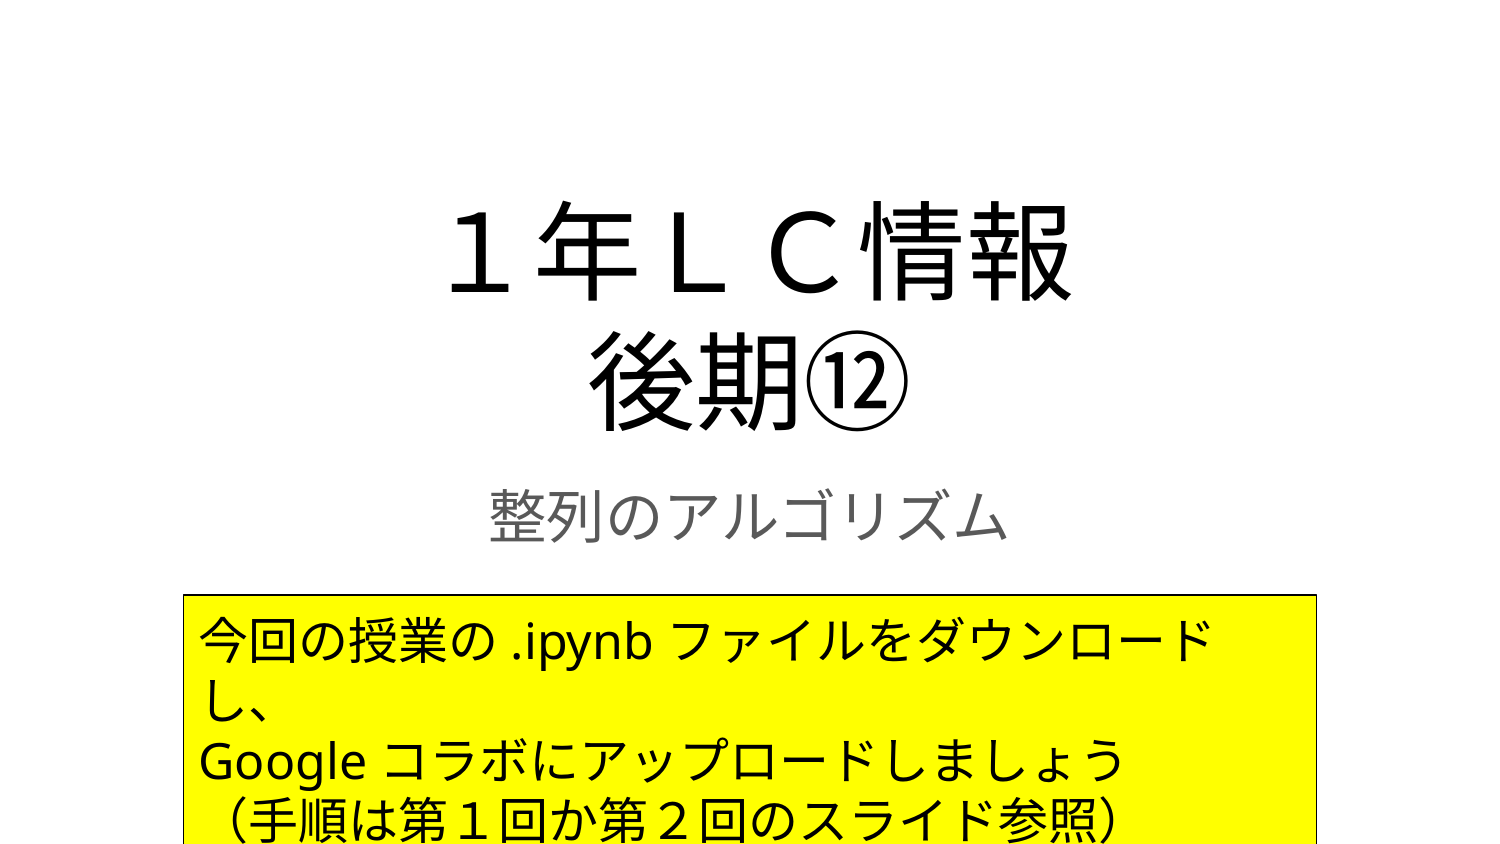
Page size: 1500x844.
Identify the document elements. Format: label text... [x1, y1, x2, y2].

subtitle 整列のアルゴリズム [51, 464, 1449, 595]
title １年ＬＣ情報 後期⑫ [51, 122, 1449, 459]
text_box 今回の授業の.ipynbファイルをダウンロードし、 Googleコラボにアップロードしましょう （手順は第１回か第２回のスライド参照） [183, 594, 1317, 844]
